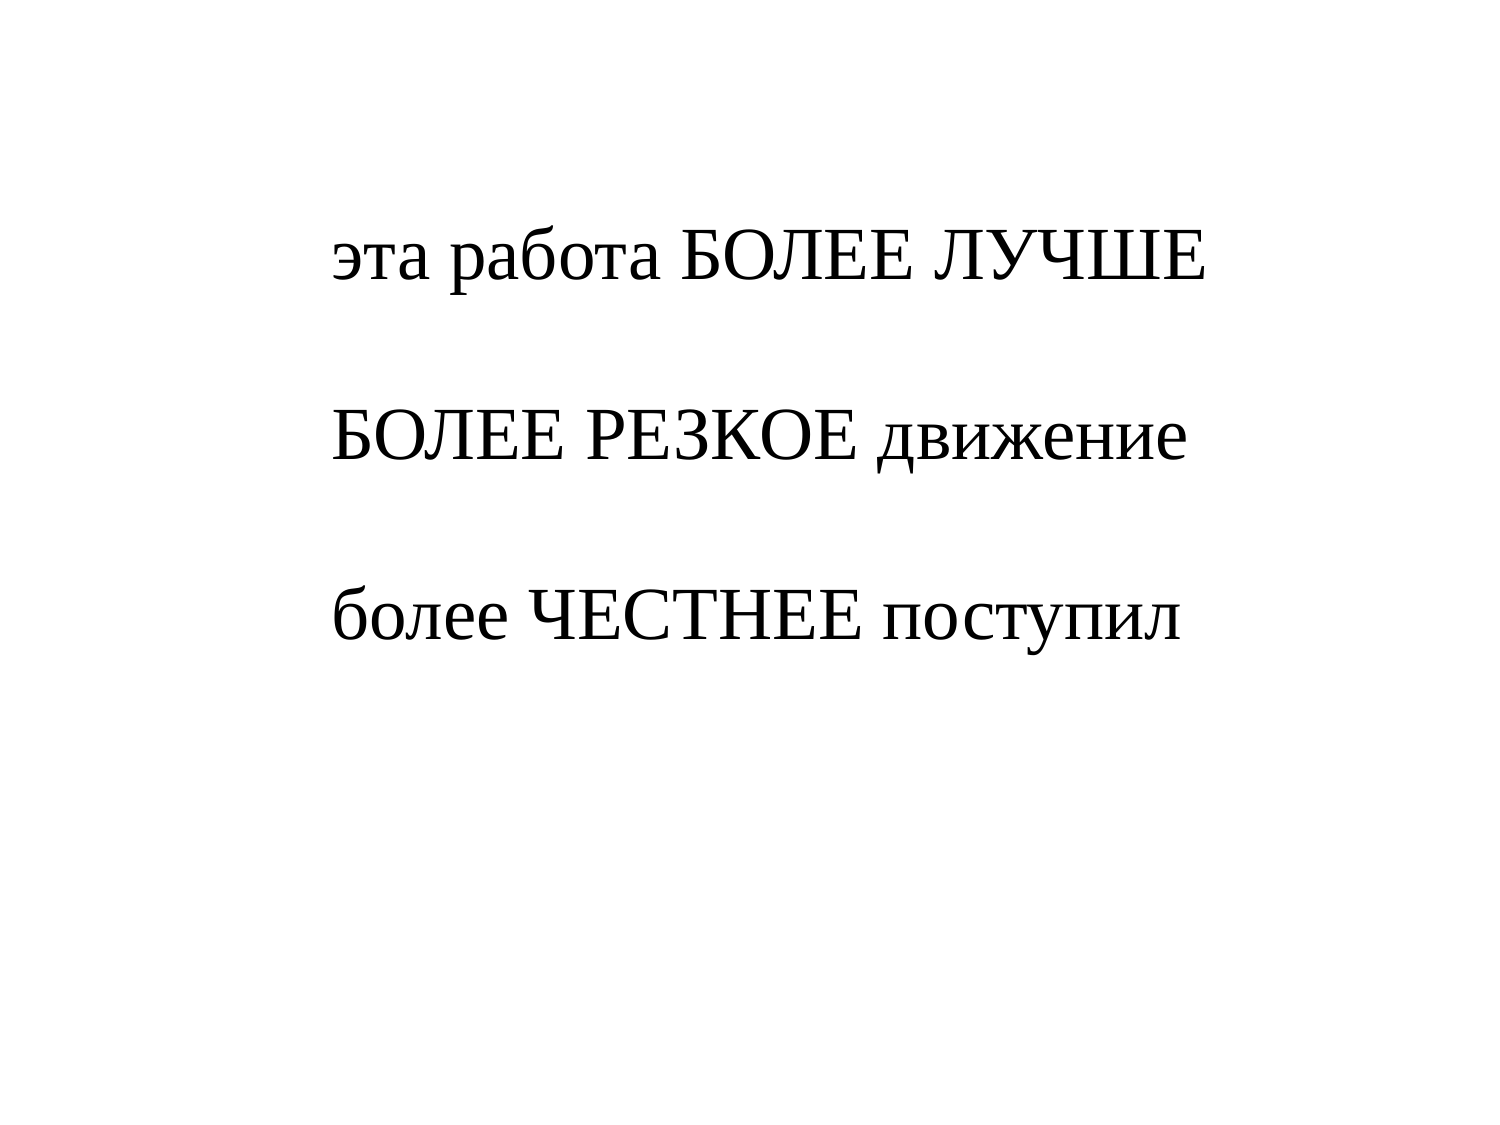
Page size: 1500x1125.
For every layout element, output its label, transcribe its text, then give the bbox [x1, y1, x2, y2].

text_box эта работа БОЛЕЕ ЛУЧШЕ БОЛЕЕ РЕЗКОЕ движение более ЧЕСТНЕЕ поступил [316, 196, 1372, 662]
